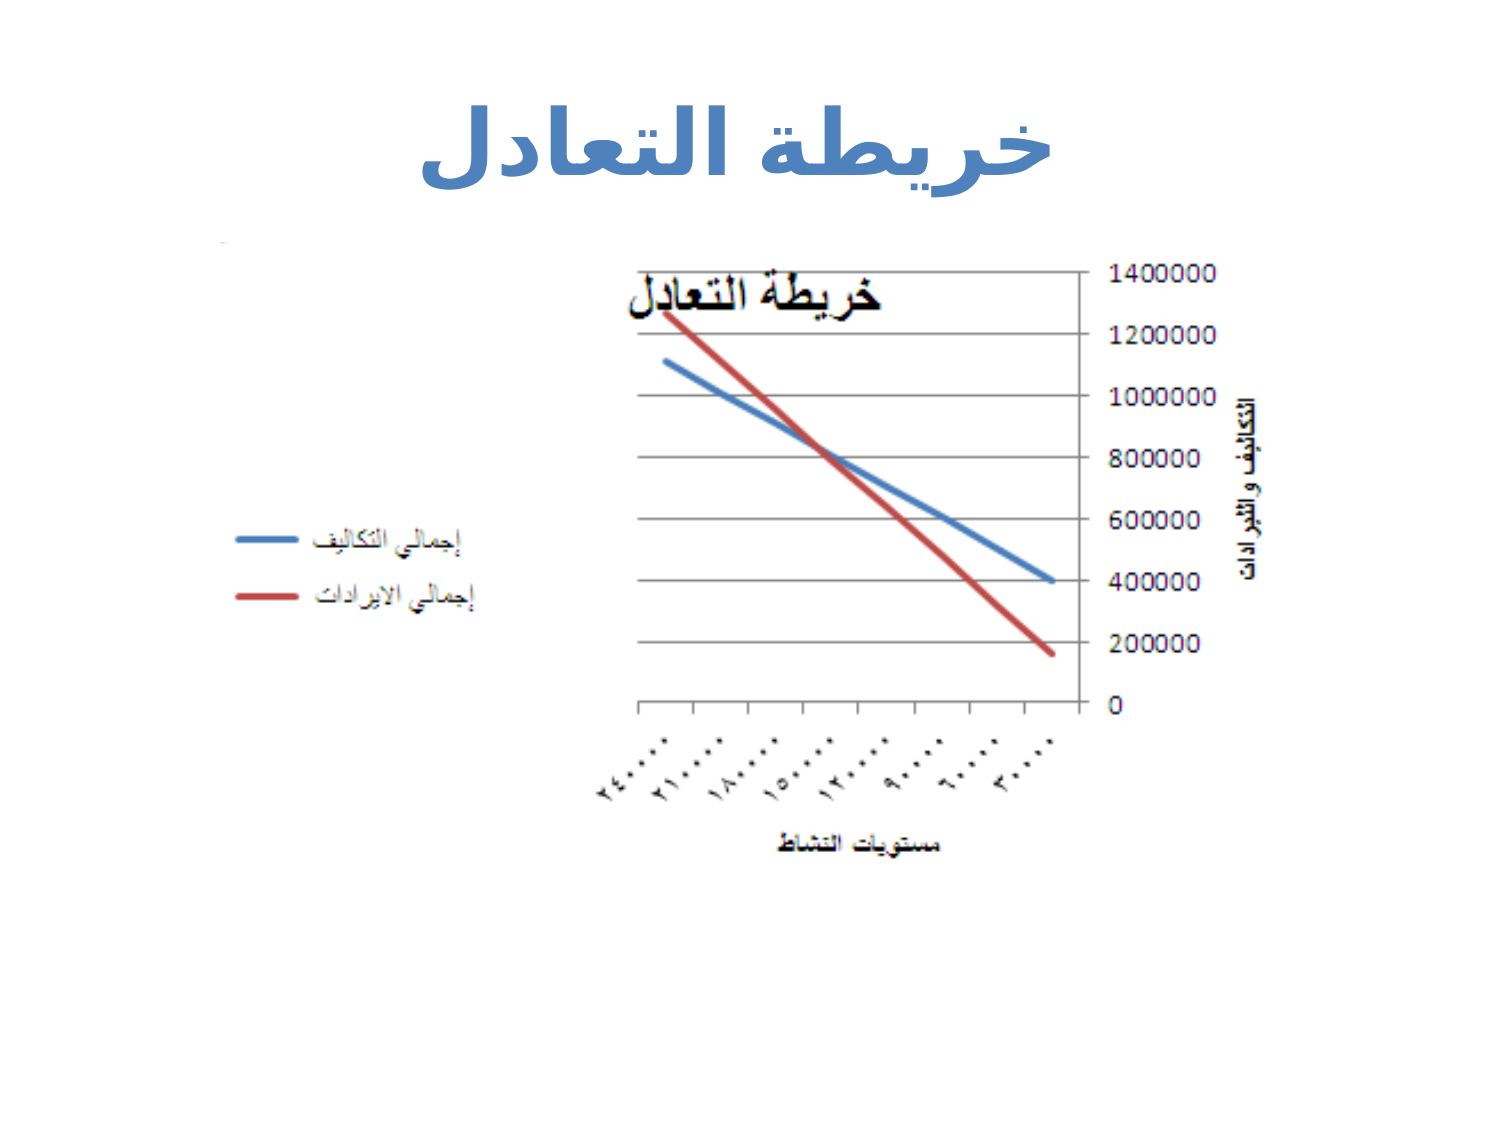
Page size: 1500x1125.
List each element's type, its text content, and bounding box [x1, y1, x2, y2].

picture [220, 242, 1280, 883]
title خريطة التعادل [75, 45, 1425, 233]
